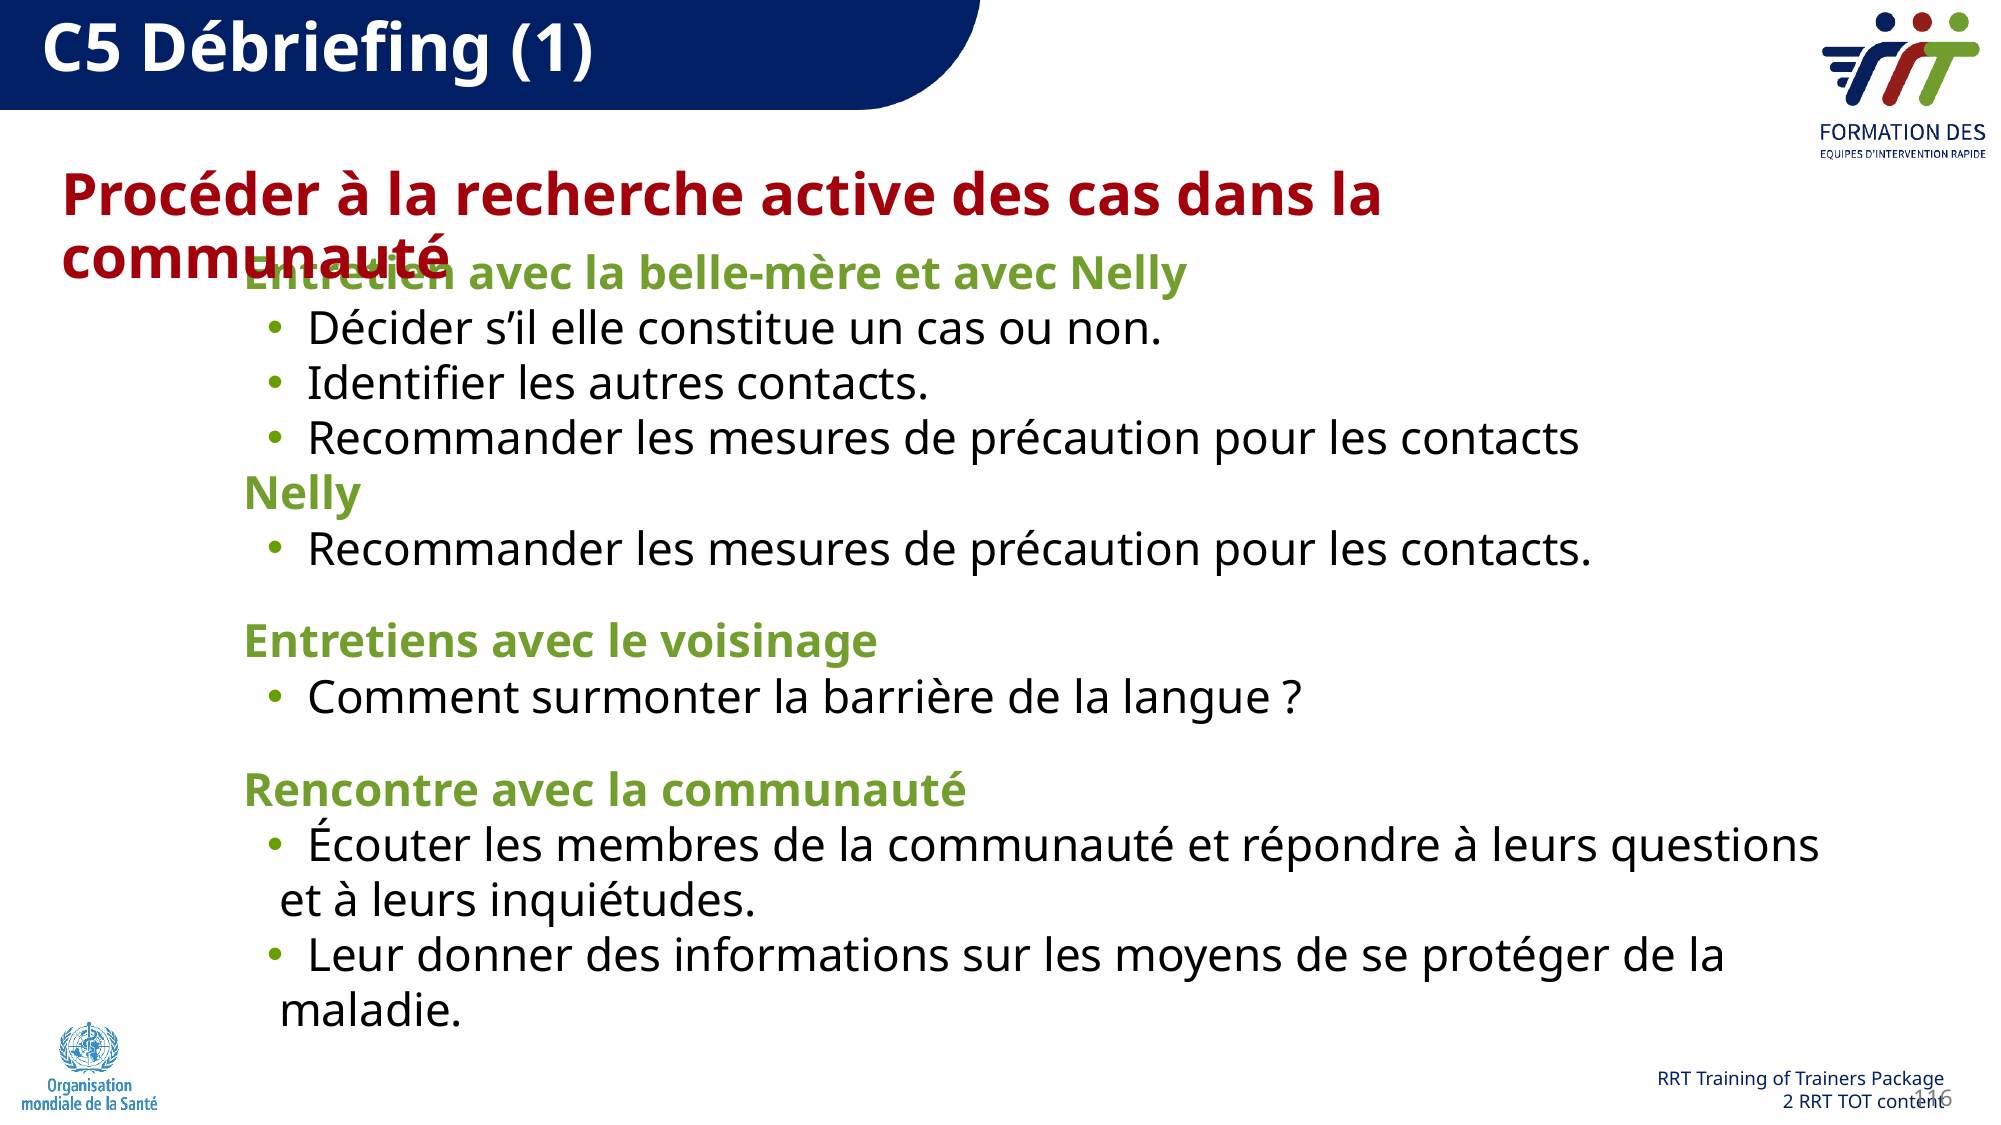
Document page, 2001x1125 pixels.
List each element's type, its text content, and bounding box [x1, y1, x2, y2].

list Entretien avec la belle-mère et avec Nelly Décider s’il elle constitue un cas ou non. Identifier les autres contacts. Recommander les mesures de précaution pour les contacts Nelly Recommander les mesures de précaution pour les contacts. Entretiens avec le voisinage Comment surmonter la barrière de la langue ? Rencontre avec la communauté Écouter les membres de la communauté et répondre à leurs questions et à leurs inquiétudes. Leur donner des informations sur les moyens de se protéger de la maladie. [235, 235, 1854, 1094]
text_box Procéder à la recherche active des cas dans la communauté [53, 157, 1786, 299]
picture [20, 1020, 158, 1111]
picture [1820, 11, 1986, 160]
picture [0, 0, 981, 110]
title C5 Débriefing (1) [33, 0, 621, 103]
